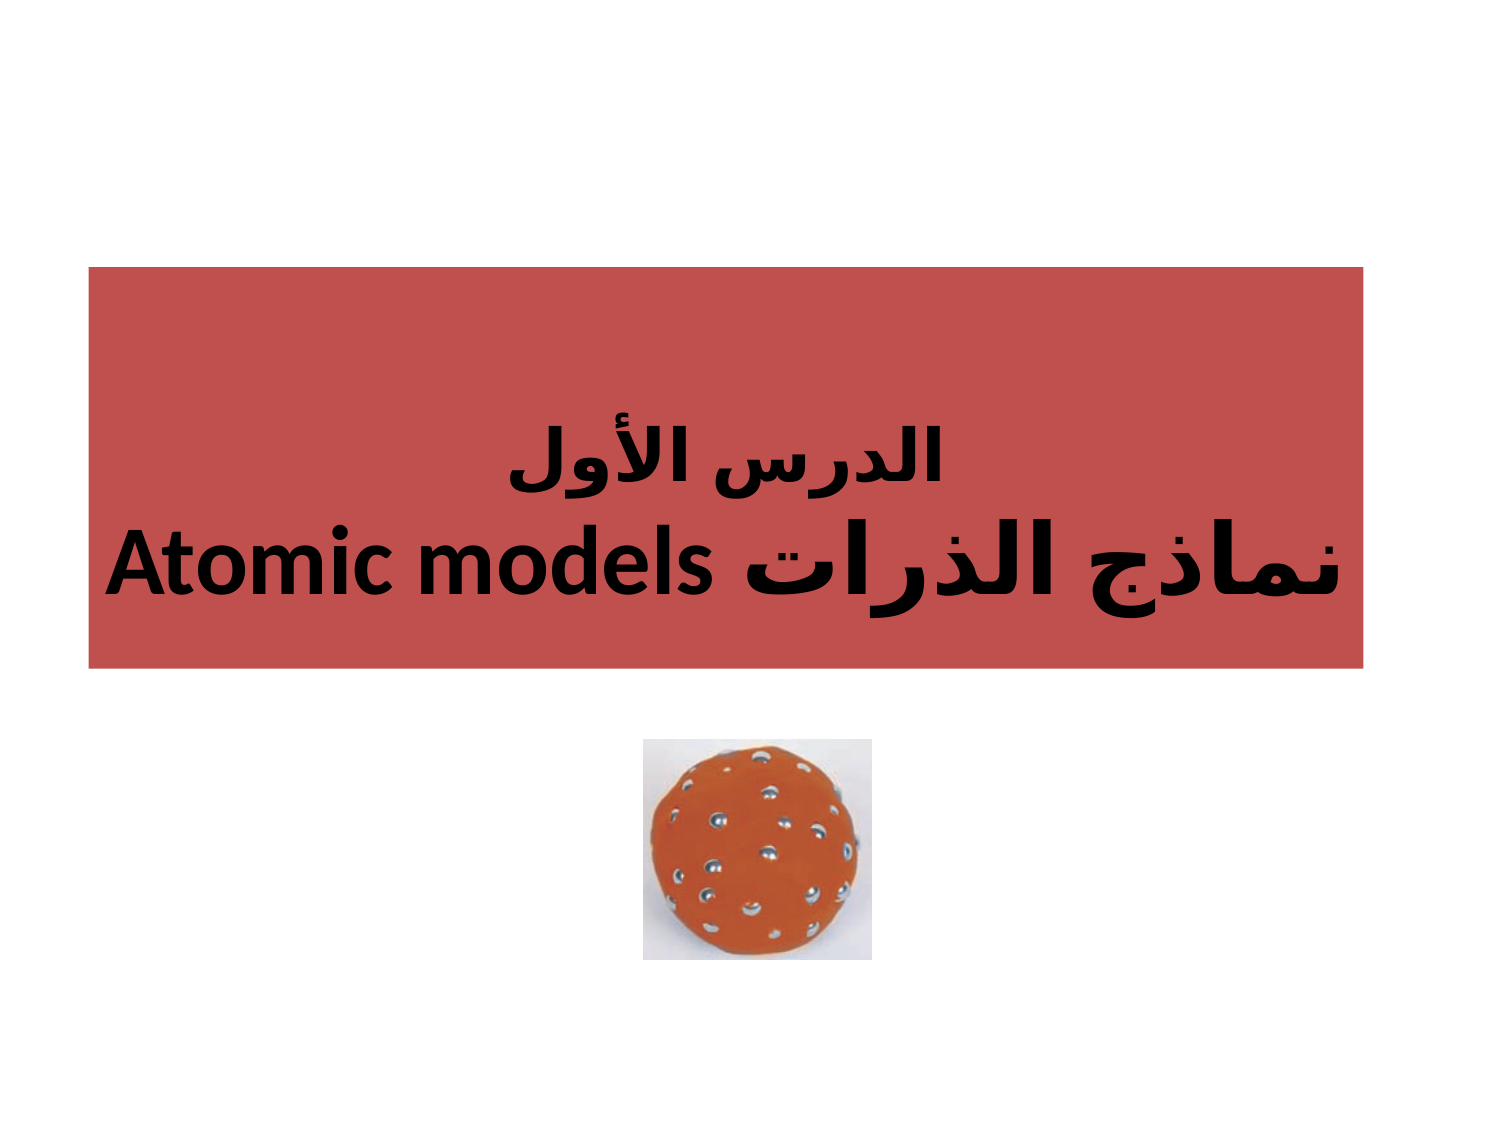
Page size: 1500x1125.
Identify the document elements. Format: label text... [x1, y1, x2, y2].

picture [643, 739, 872, 960]
title الدرس الأول نماذج الذرات Atomic models [88, 267, 1364, 669]
